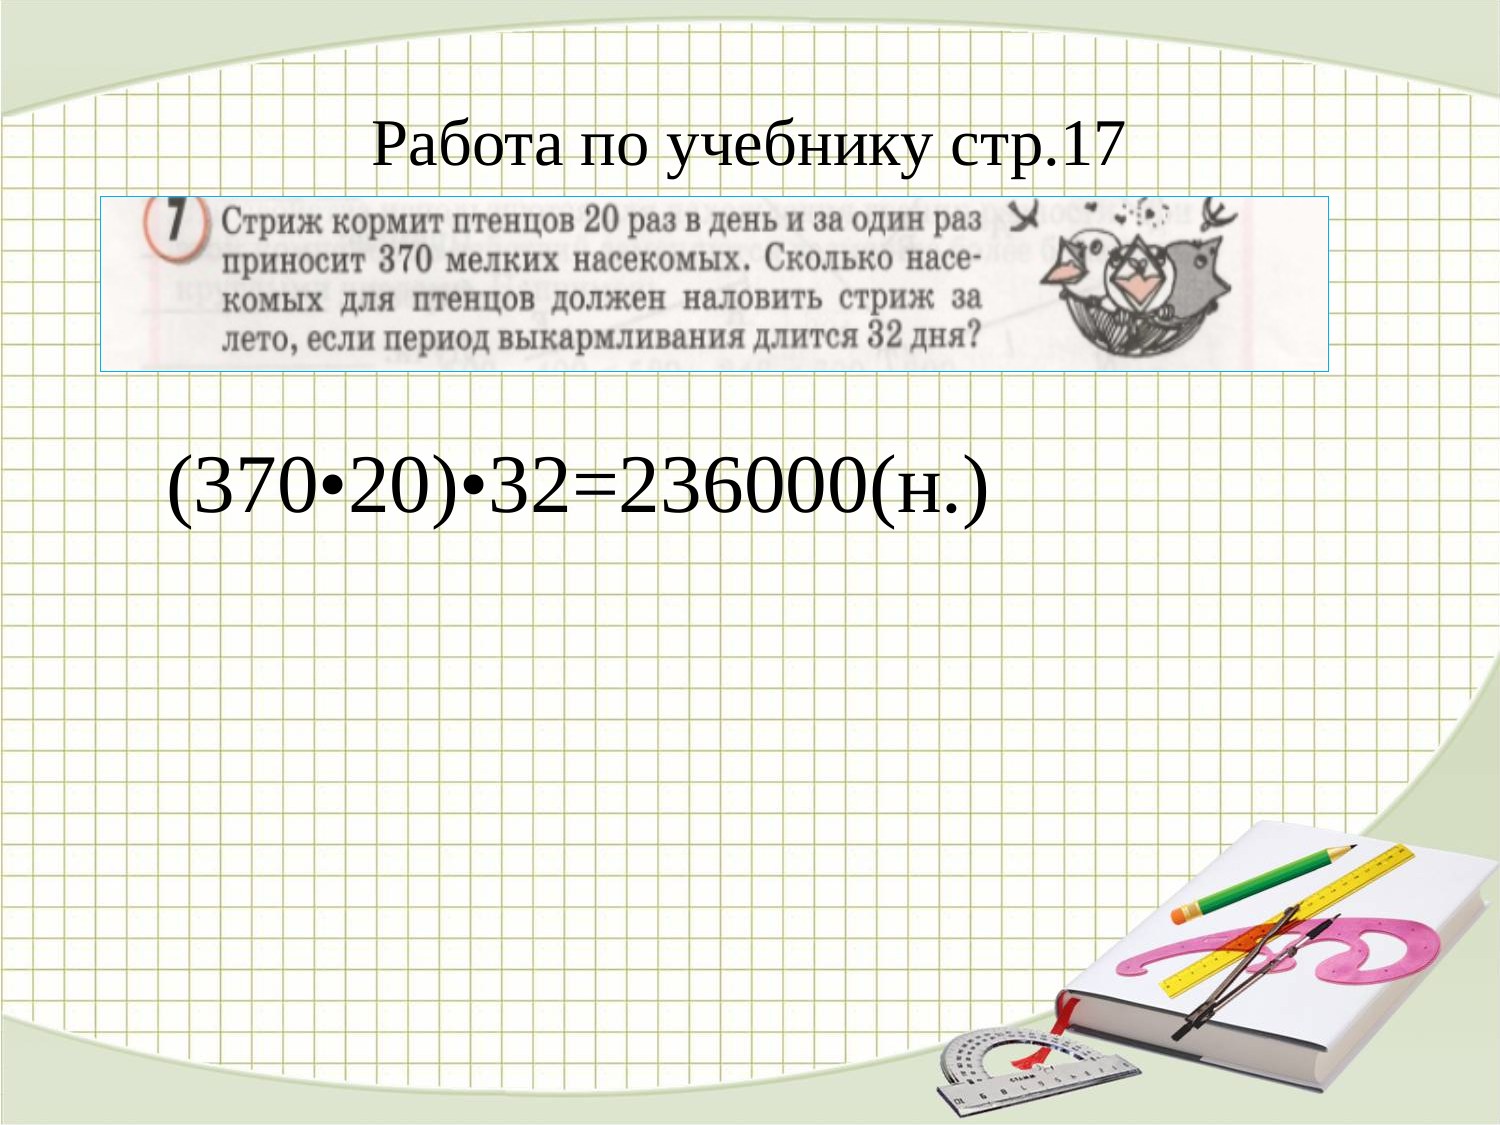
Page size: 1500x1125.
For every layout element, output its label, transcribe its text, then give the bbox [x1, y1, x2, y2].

text_box (370•20)•32=236000(н.) [151, 421, 1006, 537]
title Работа по учебнику стр.17 [75, 45, 1425, 233]
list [100, 195, 1329, 372]
picture [0, 0, 1500, 1125]
